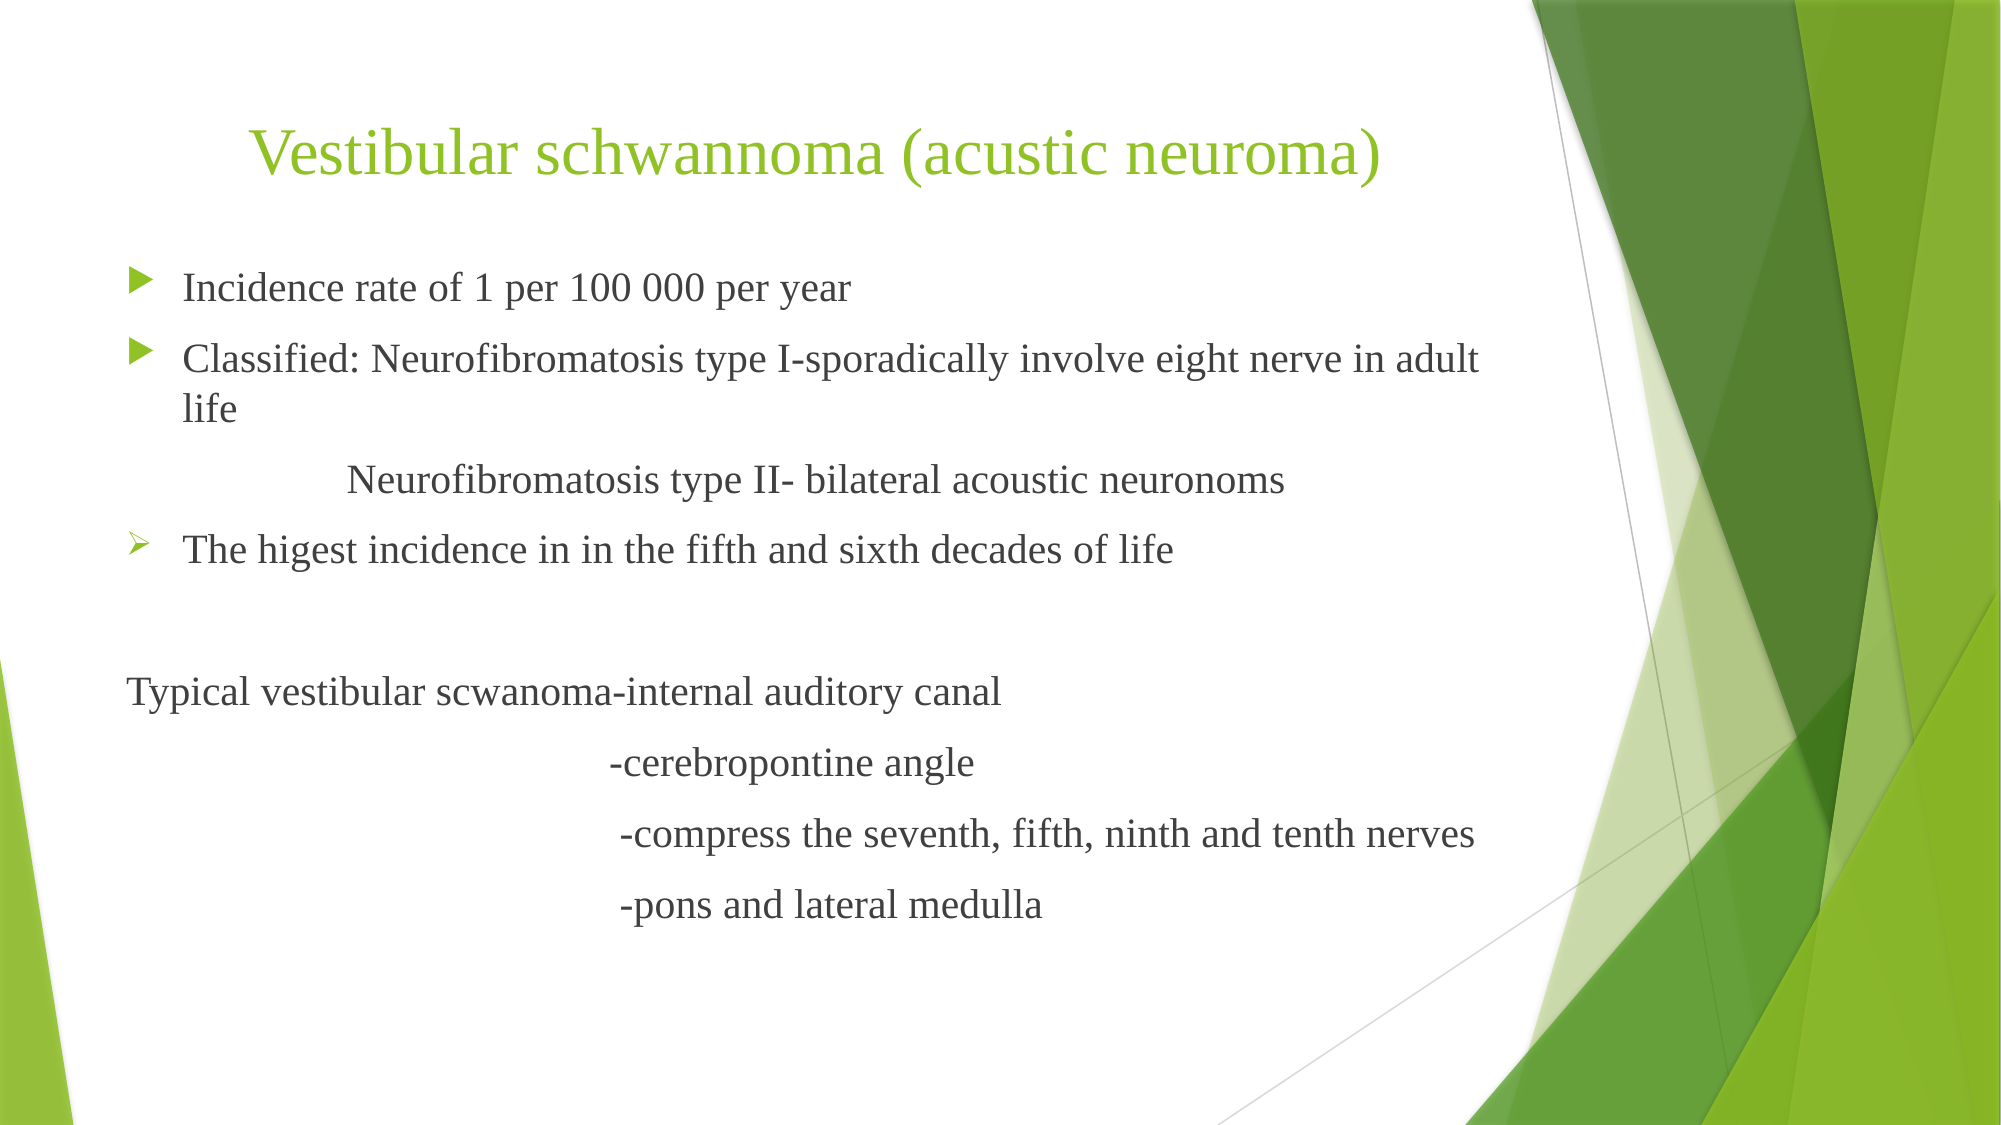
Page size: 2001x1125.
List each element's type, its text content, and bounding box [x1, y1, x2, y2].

title Vestibular schwannoma (acustic neuroma) [111, 99, 1522, 231]
list Incidence rate of 1 per 100 000 per year Classified: Neurofibromatosis type I-sporadically involve eight nerve in adult life Neurofibromatosis type II- bilateral acoustic neuronoms The higest incidence in in the fifth and sixth decades of life Typical vestibular scwanoma-internal auditory canal -cerebropontine angle -compress the seventh, fifth, ninth and tenth nerves -pons and lateral medulla [111, 251, 1522, 992]
